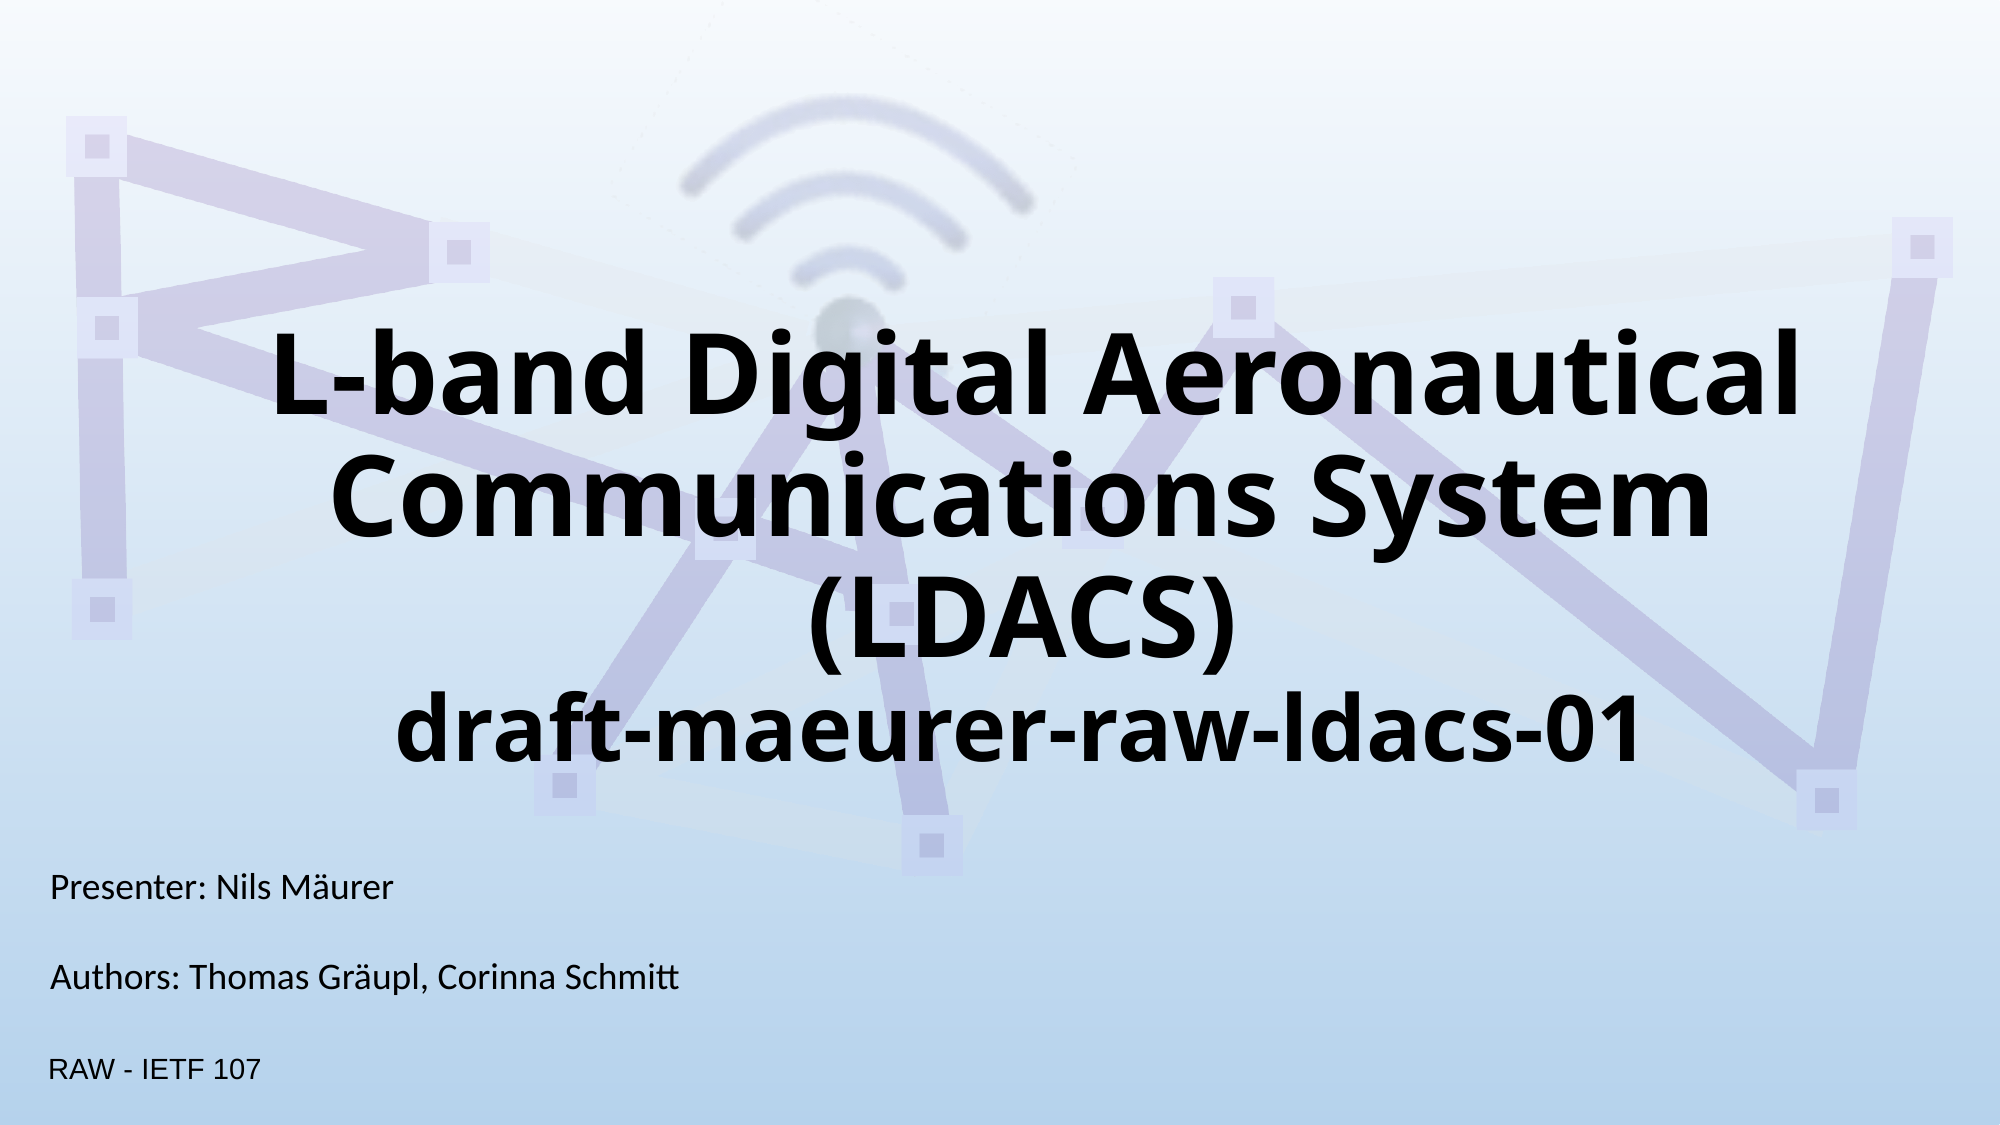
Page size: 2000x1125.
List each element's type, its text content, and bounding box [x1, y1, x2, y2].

picture [0, 0, 2000, 966]
text_box Presenter: Nils Mäurer Authors: Thomas Gräupl, Corinna Schmitt [35, 966, 696, 1004]
